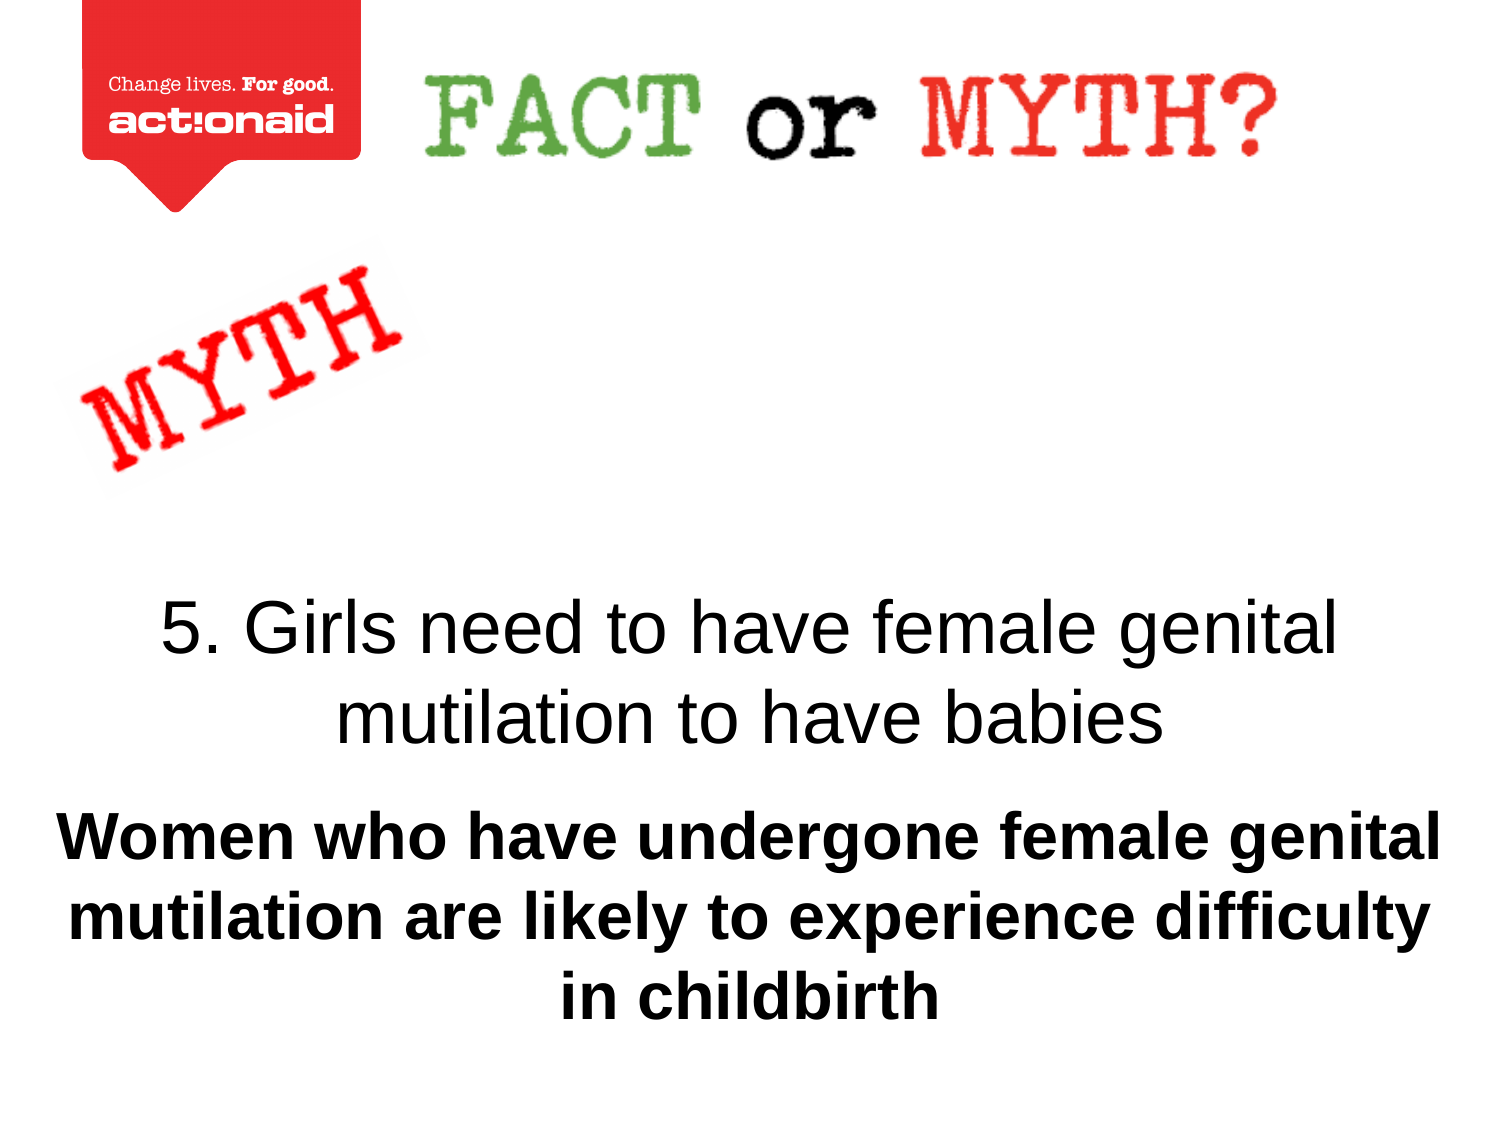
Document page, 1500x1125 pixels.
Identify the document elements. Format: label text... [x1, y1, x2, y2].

text_box 5. Girls need to have female genital mutilation to have babies [42, 571, 1459, 765]
text_box Women who have undergone female genital mutilation are likely to experience difficulty in childbirth [42, 786, 1459, 1040]
picture [82, 0, 361, 214]
picture [55, 236, 430, 498]
picture [405, 56, 1294, 182]
